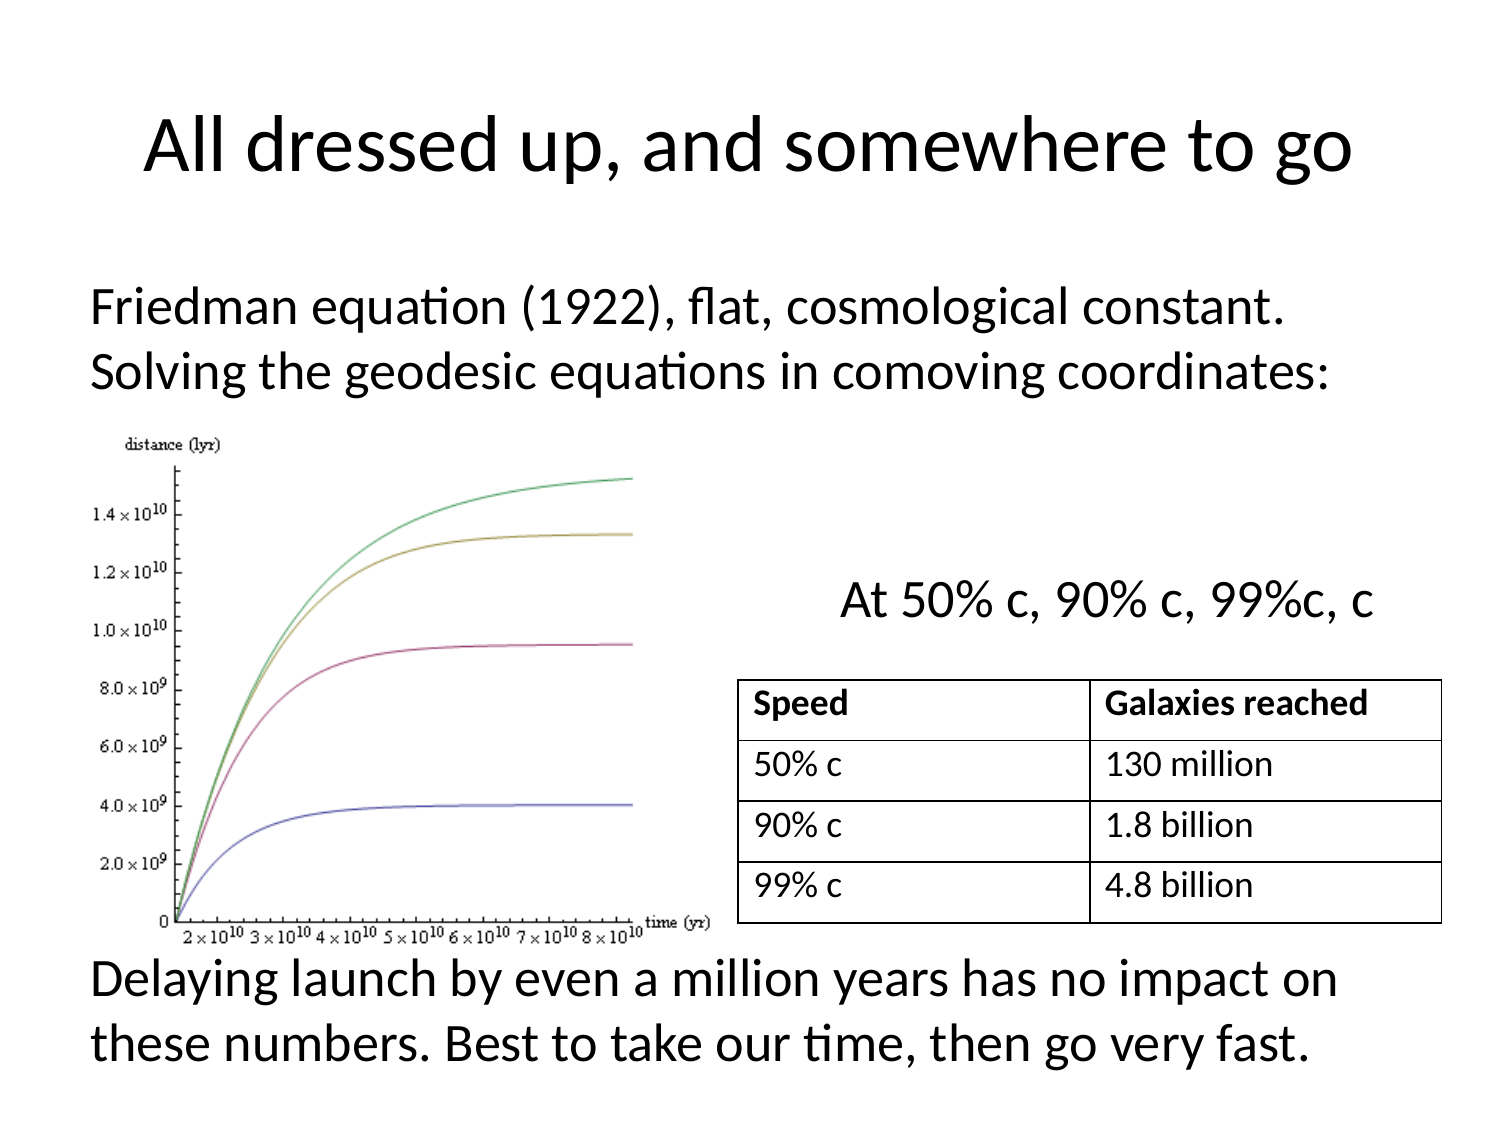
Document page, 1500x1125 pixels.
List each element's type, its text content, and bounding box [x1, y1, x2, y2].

list Friedman equation (1922), flat, cosmological constant. Solving the geodesic equations in comoving coordinates: At 50% c, 90% c, 99%c, c Delaying launch by even a million years has no impact on these numbers. Best to take our time, then go very fast. [75, 262, 1425, 1125]
picture [93, 433, 713, 953]
table_cell 50% c [739, 741, 1089, 800]
table_cell 4.8 billion [1091, 863, 1441, 922]
table_cell 99% c [739, 863, 1089, 922]
table_header Galaxies reached [1091, 681, 1441, 740]
table_cell 130 million [1091, 741, 1441, 800]
table_cell 1.8 billion [1091, 802, 1441, 861]
table_header Speed [739, 681, 1089, 740]
title All dressed up, and somewhere to go [75, 45, 1425, 233]
table_cell 90% c [739, 802, 1089, 861]
